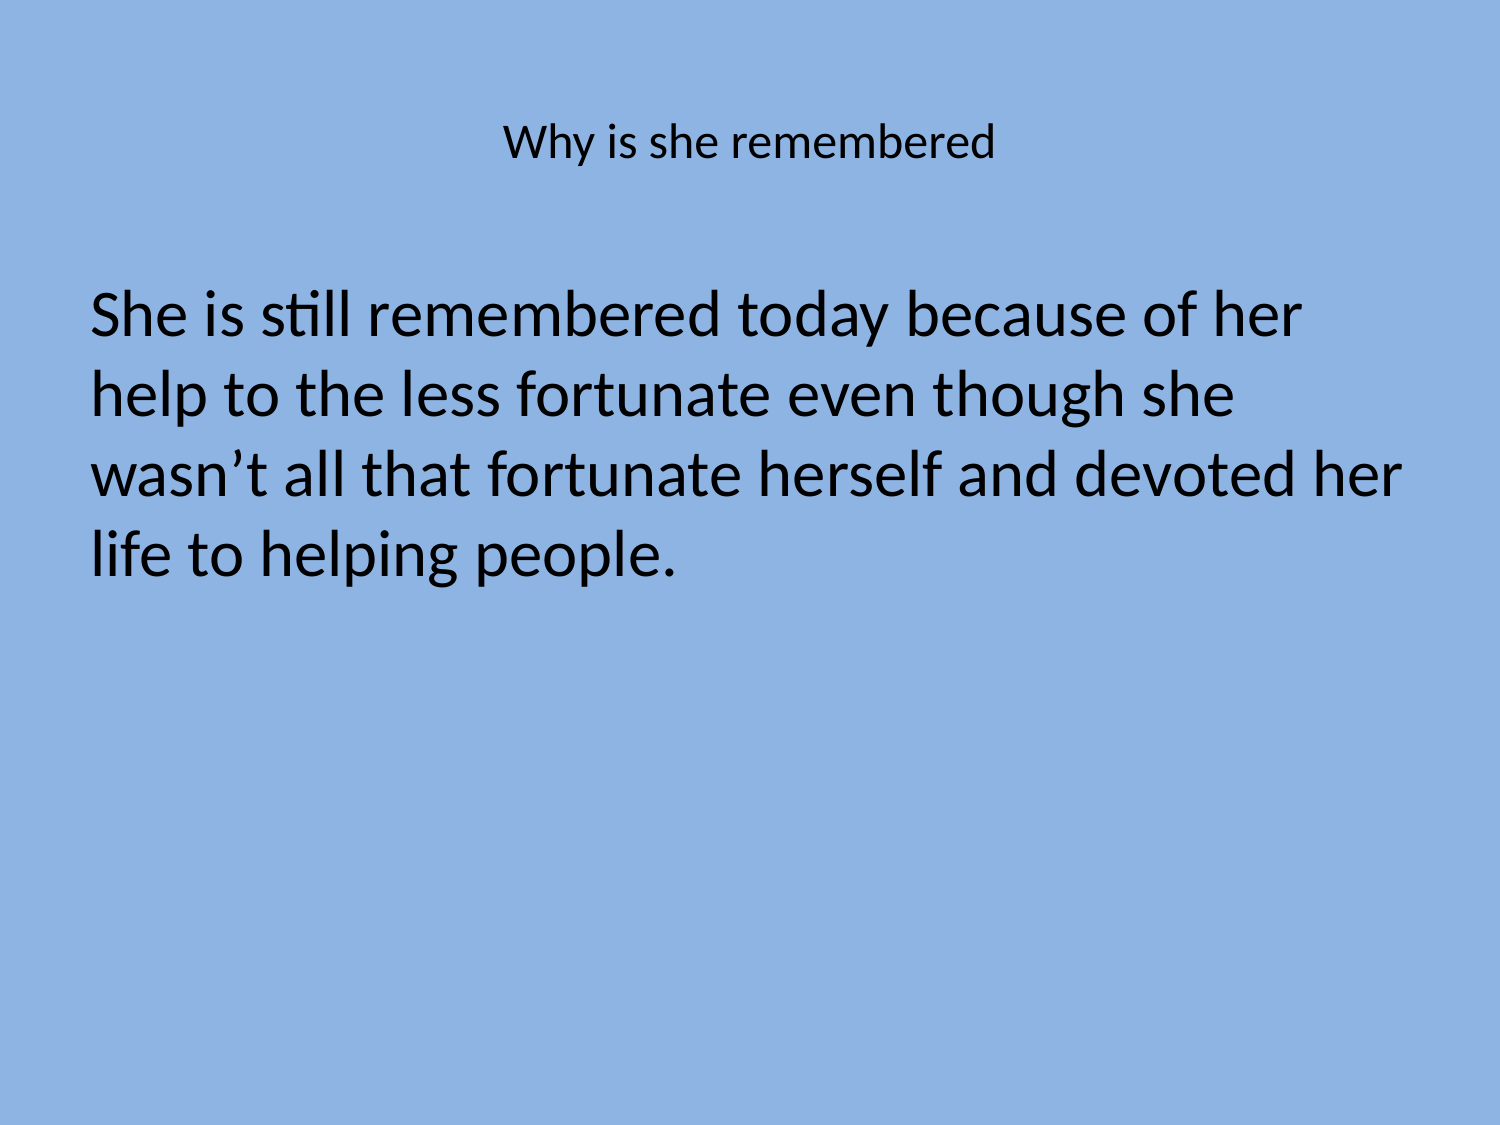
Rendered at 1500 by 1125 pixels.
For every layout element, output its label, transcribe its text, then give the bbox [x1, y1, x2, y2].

list She is still remembered today because of her help to the less fortunate even though she wasn’t all that fortunate herself and devoted her life to helping people. [75, 262, 1425, 1005]
title Why is she remembered [75, 45, 1425, 233]
